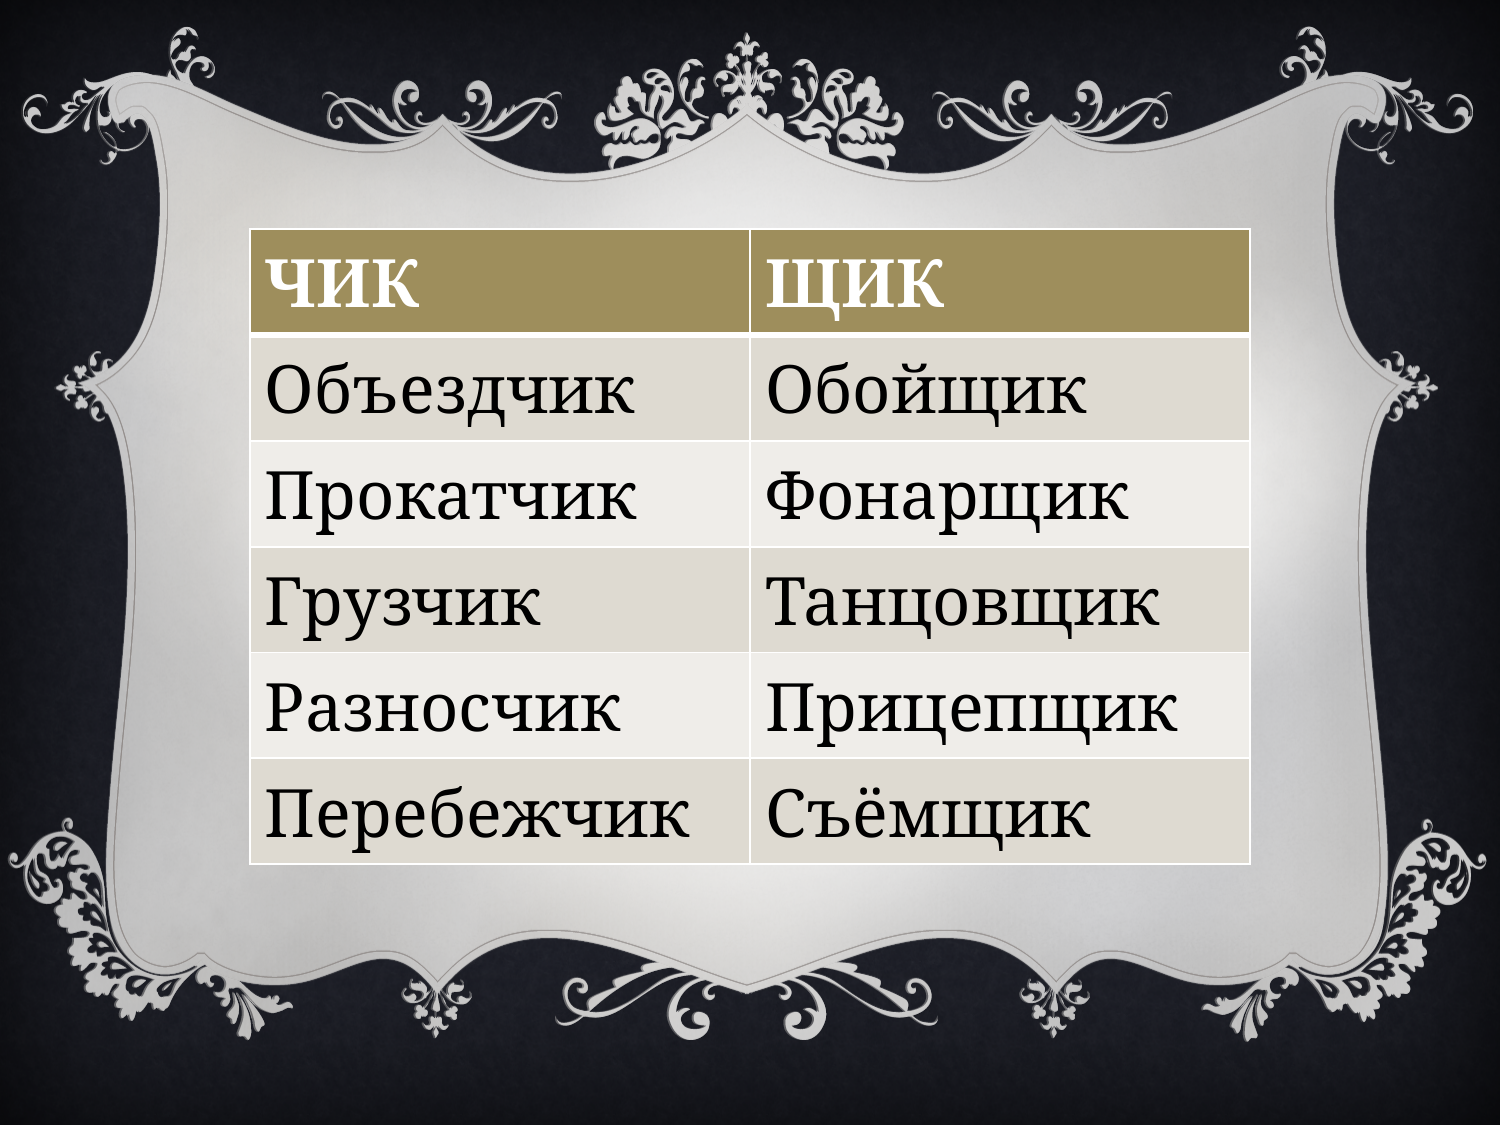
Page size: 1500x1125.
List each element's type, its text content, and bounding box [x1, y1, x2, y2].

table_cell Фонарщик [751, 442, 1249, 546]
table_cell Грузчик [251, 548, 749, 652]
table_cell Перебежчик [251, 759, 749, 863]
table_cell Танцовщик [751, 548, 1249, 652]
table_cell Разносчик [251, 653, 749, 757]
table_cell Прокатчик [251, 442, 749, 546]
picture [0, 0, 1500, 1125]
table_cell Объездчик [251, 338, 749, 440]
table_header ЧИК [251, 230, 749, 332]
table_cell Обойщик [751, 338, 1249, 440]
table_cell Съёмщик [751, 759, 1249, 863]
table_cell Прицепщик [751, 653, 1249, 757]
table_header ЩИК [751, 230, 1249, 332]
